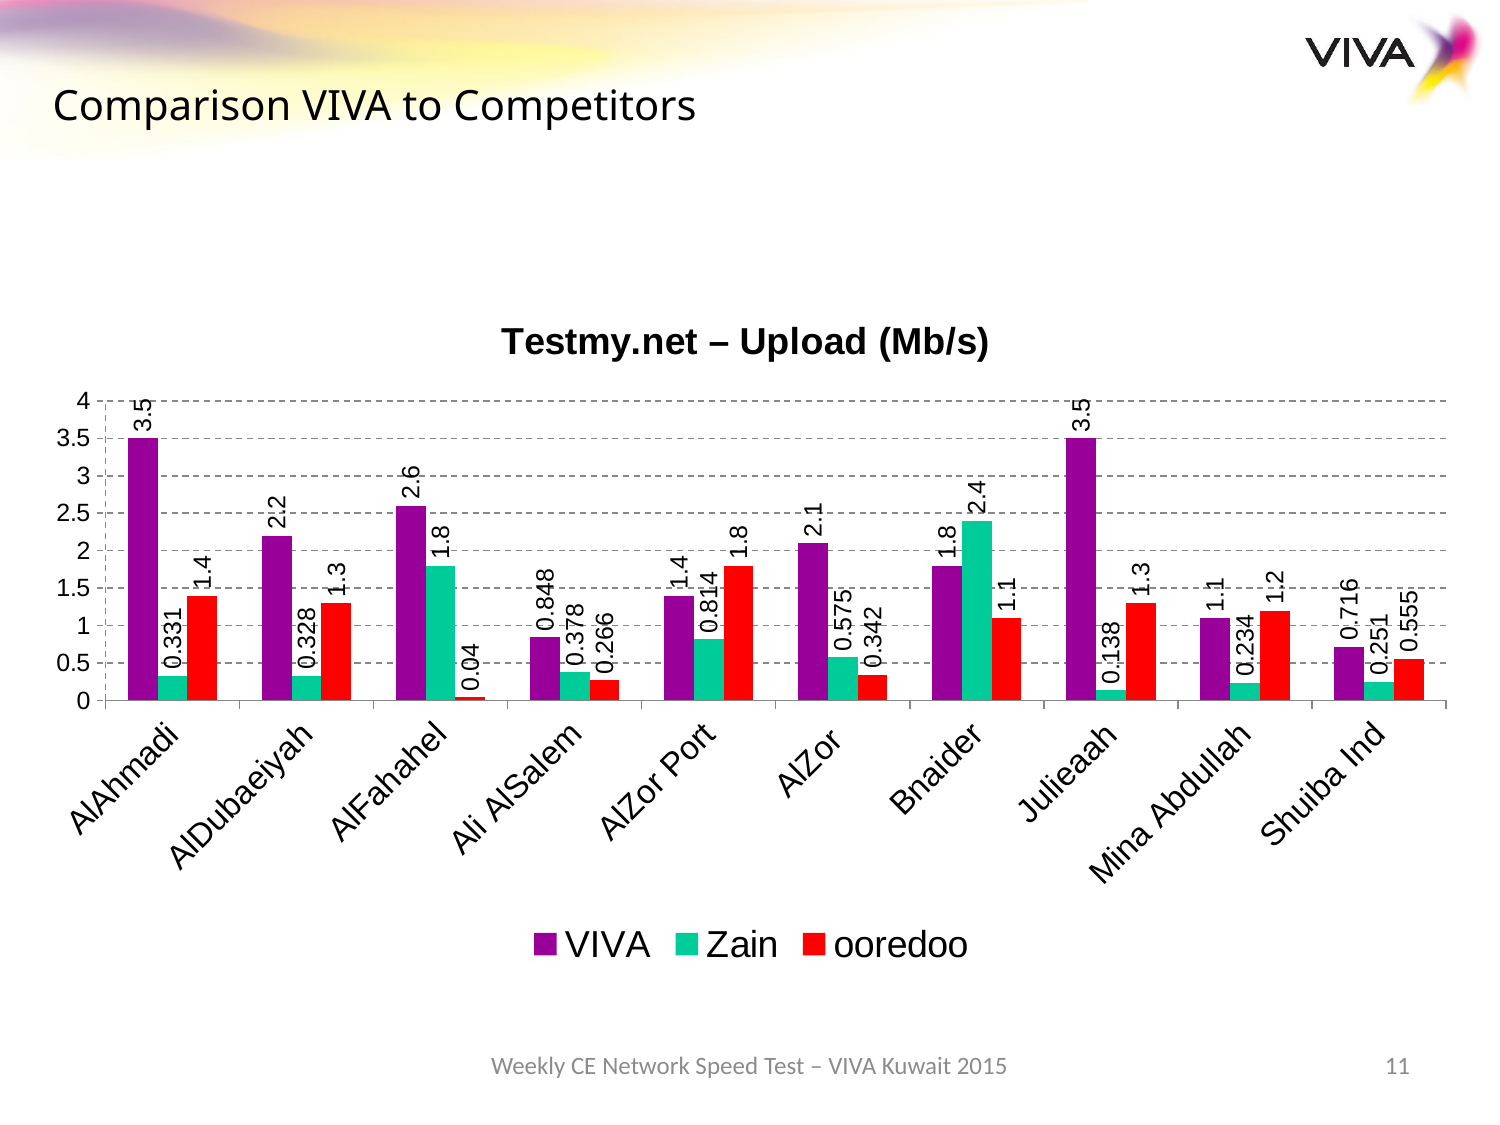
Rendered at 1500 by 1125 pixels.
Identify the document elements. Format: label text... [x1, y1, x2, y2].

text_box Weekly CE Network Speed Test – VIVA Kuwait 2015 [205, 1042, 1074, 1103]
picture [1300, 12, 1485, 105]
picture [0, 0, 1089, 160]
text_box 11 [1074, 1042, 1425, 1103]
chart [27, 287, 1476, 974]
text_box Comparison VIVA to Competitors [37, 24, 1278, 184]
